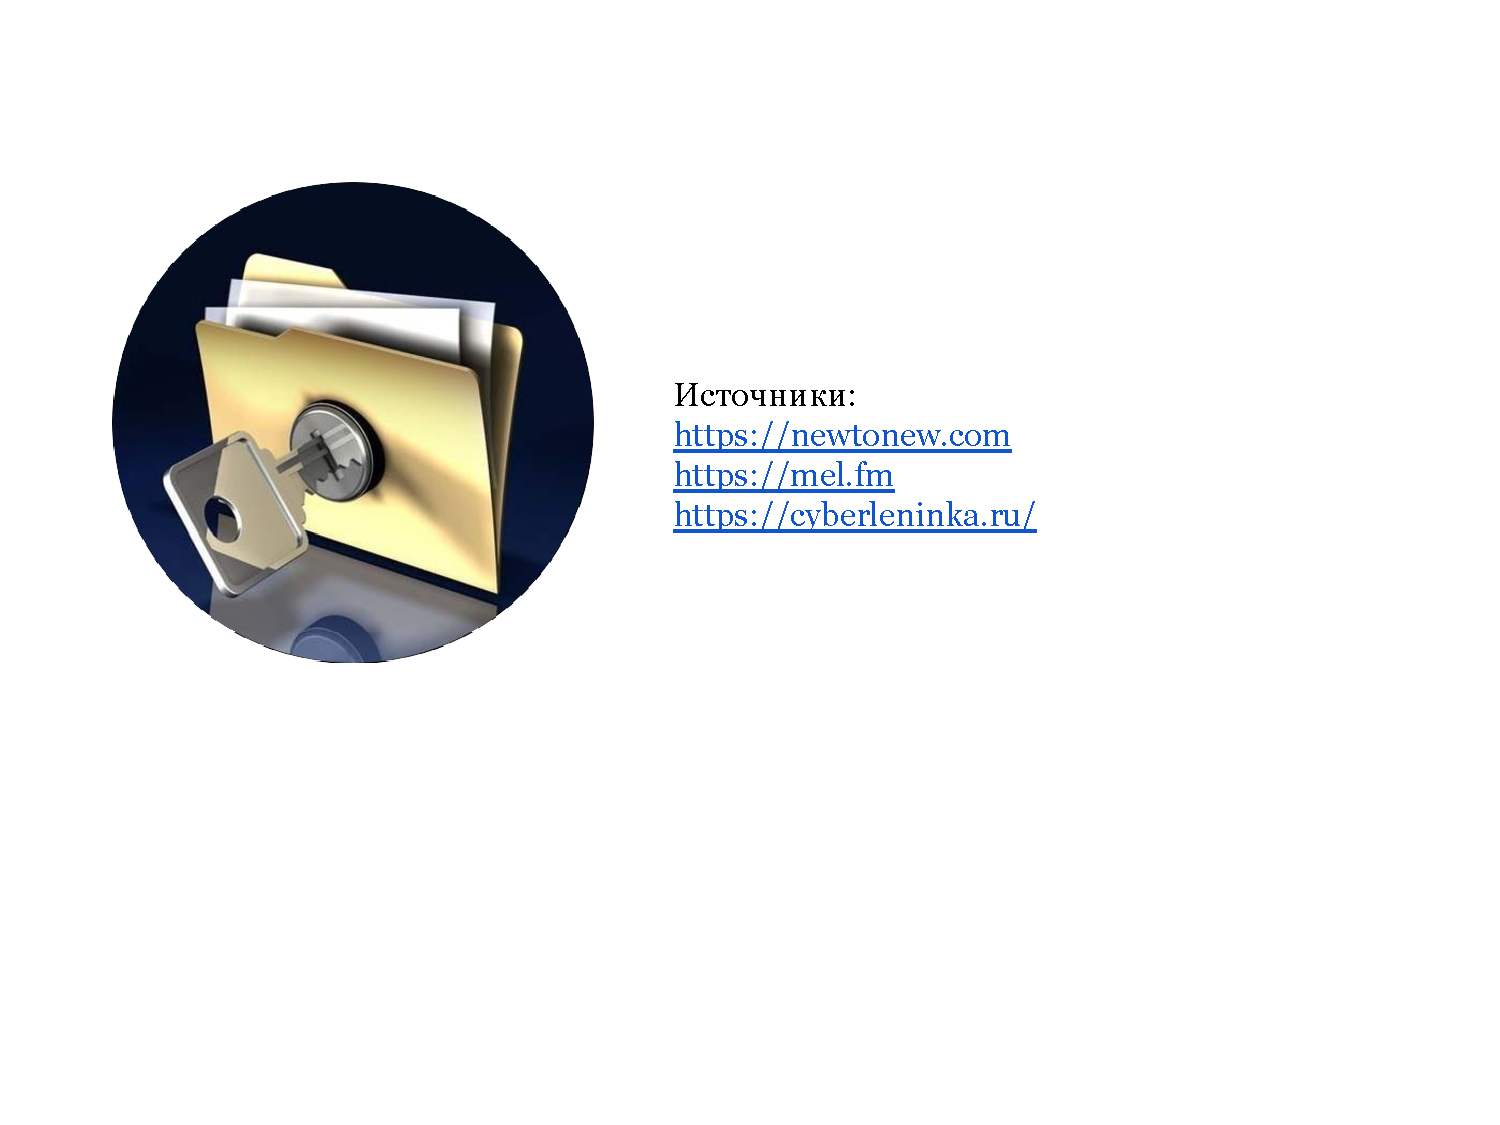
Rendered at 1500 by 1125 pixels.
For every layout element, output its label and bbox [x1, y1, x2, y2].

picture [0, 141, 1500, 987]
